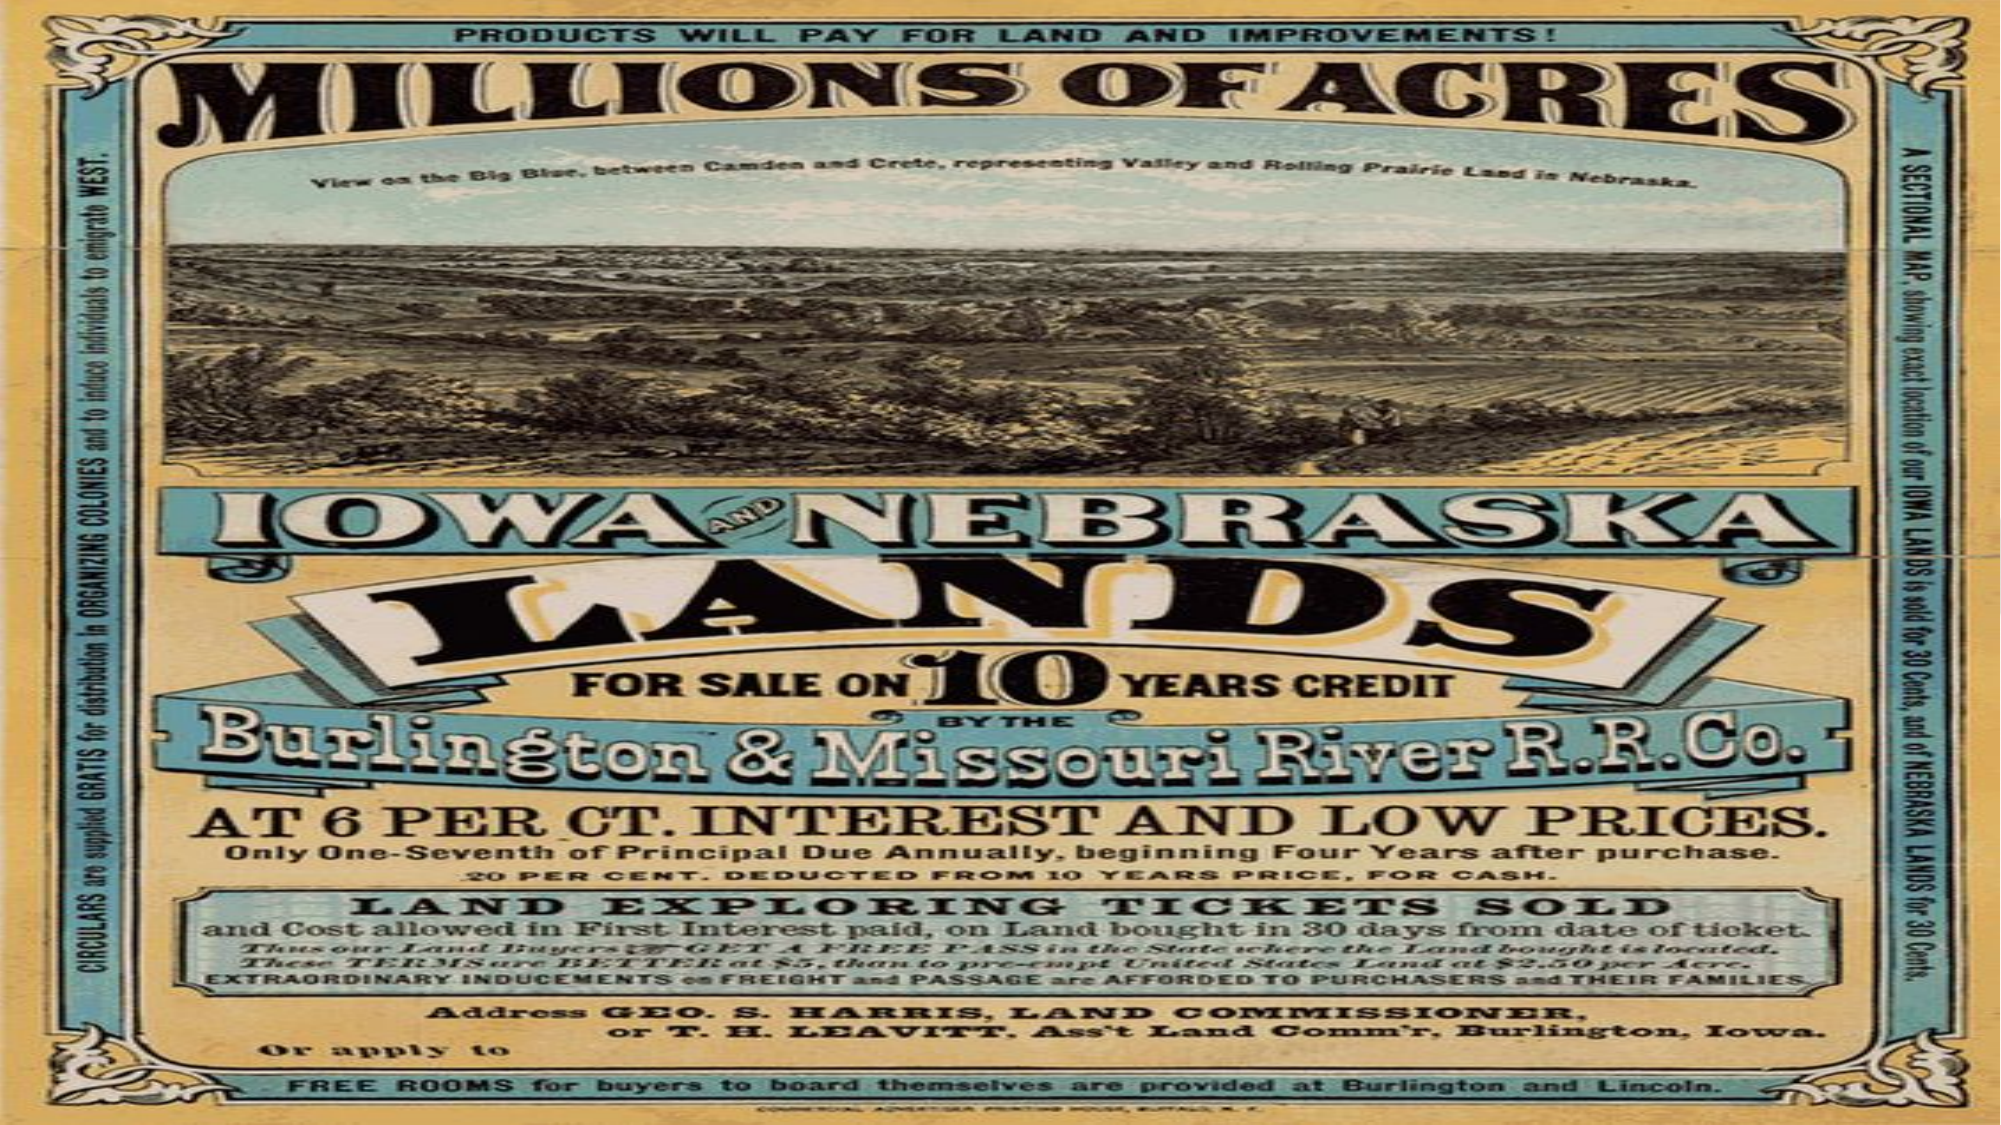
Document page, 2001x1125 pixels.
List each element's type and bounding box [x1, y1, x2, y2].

list [0, 0, 2000, 1125]
